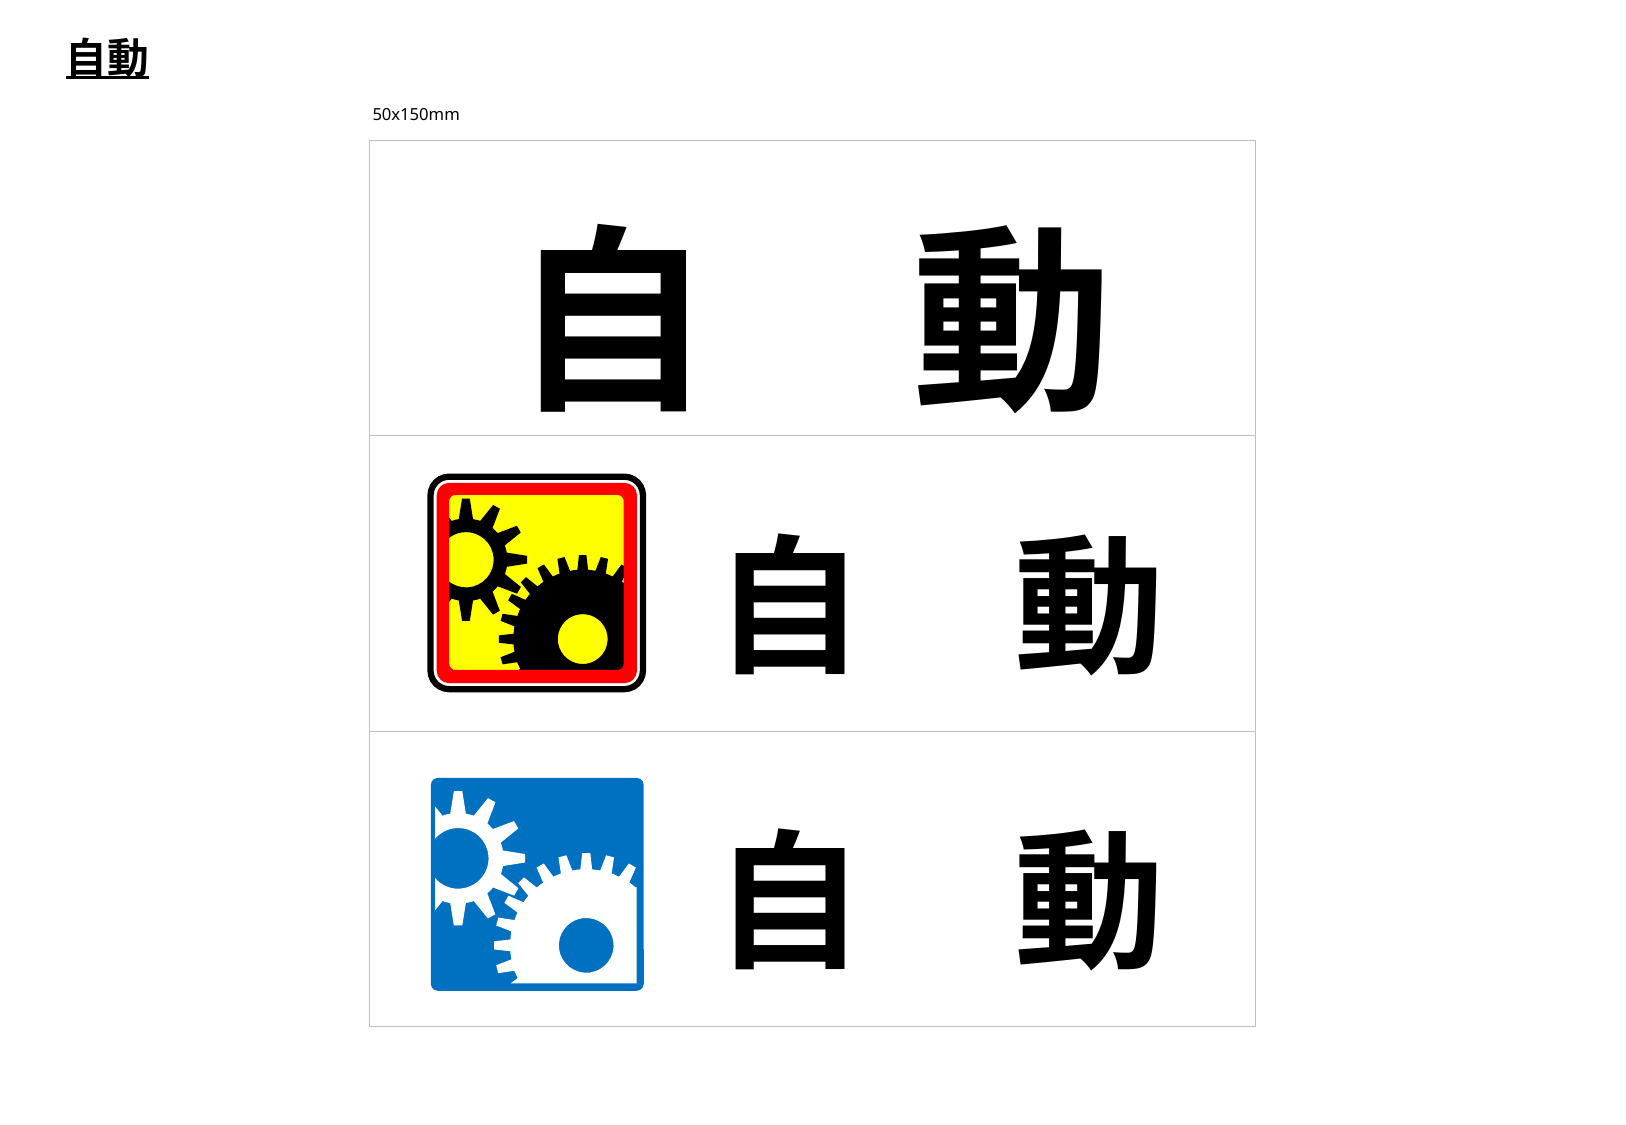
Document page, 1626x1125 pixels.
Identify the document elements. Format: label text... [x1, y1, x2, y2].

text_box 50x150mm [372, 103, 461, 125]
text_box 自 動 [699, 799, 1180, 995]
text_box 自 動 [699, 504, 1180, 699]
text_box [430, 476, 643, 690]
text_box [430, 777, 644, 991]
text_box [368, 435, 1256, 730]
text_box [368, 139, 1256, 435]
text_box 自動 [51, 24, 165, 89]
text_box [368, 730, 1256, 1027]
text_box 自 動 [497, 186, 1128, 435]
